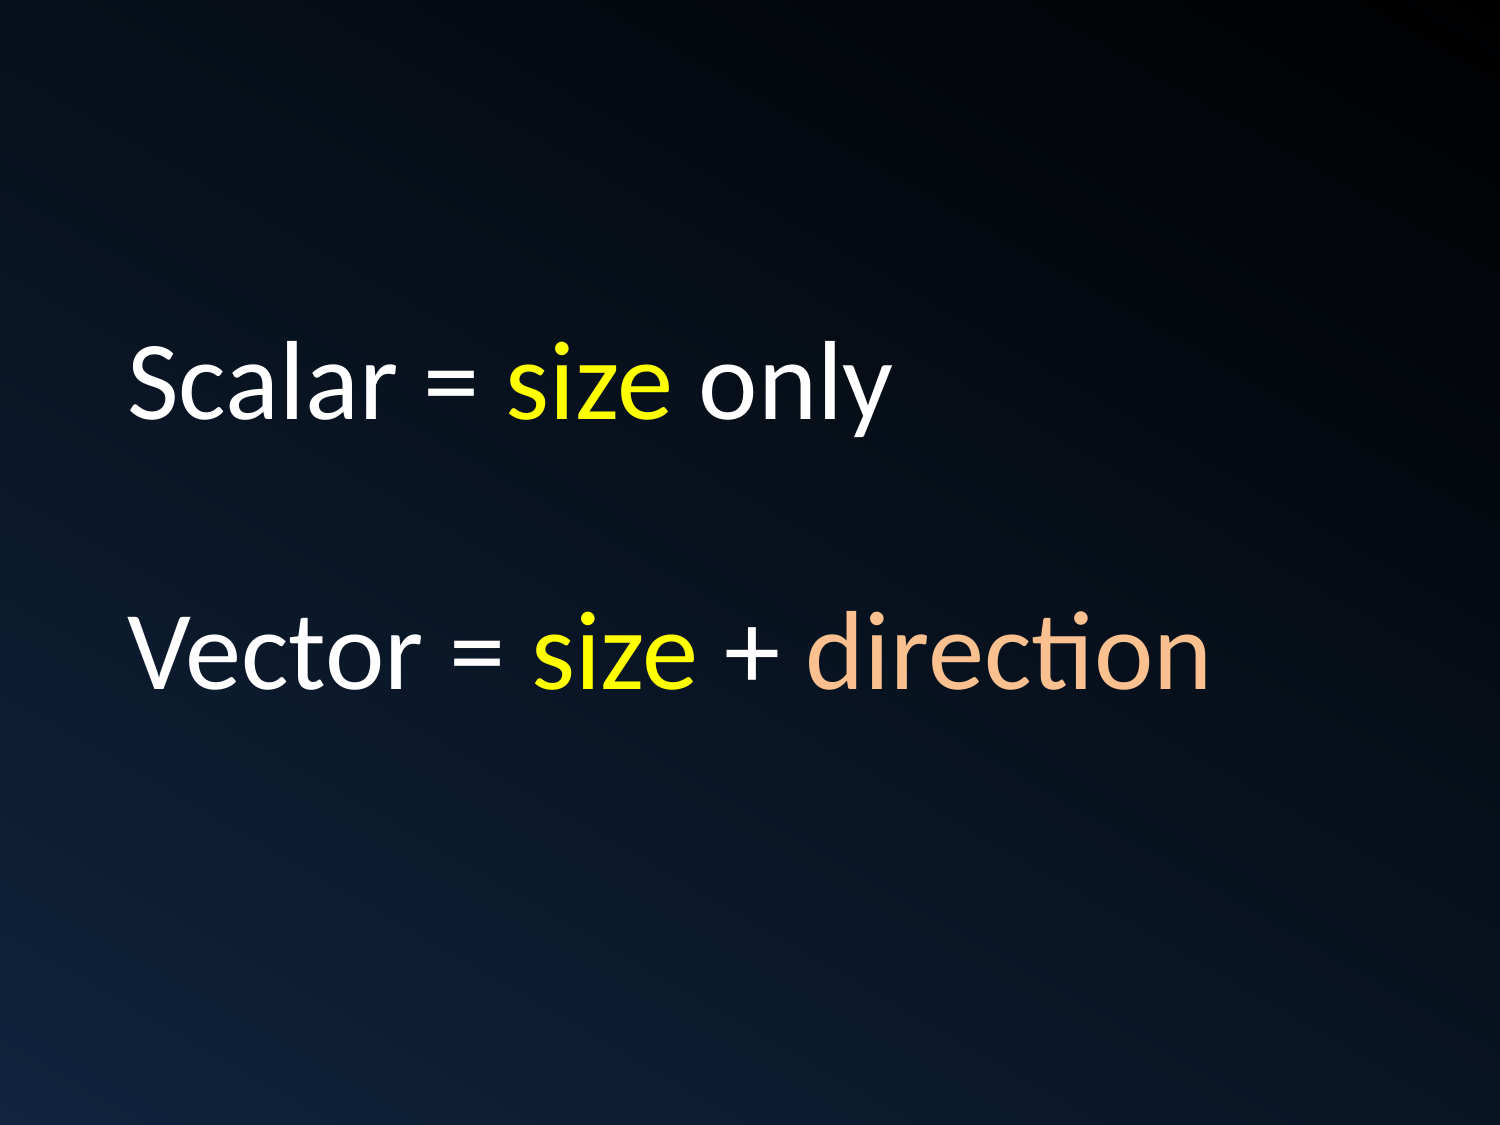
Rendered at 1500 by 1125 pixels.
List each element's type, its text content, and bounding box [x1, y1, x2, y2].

text_box Scalar = size only Vector = size + direction [112, 299, 1375, 720]
